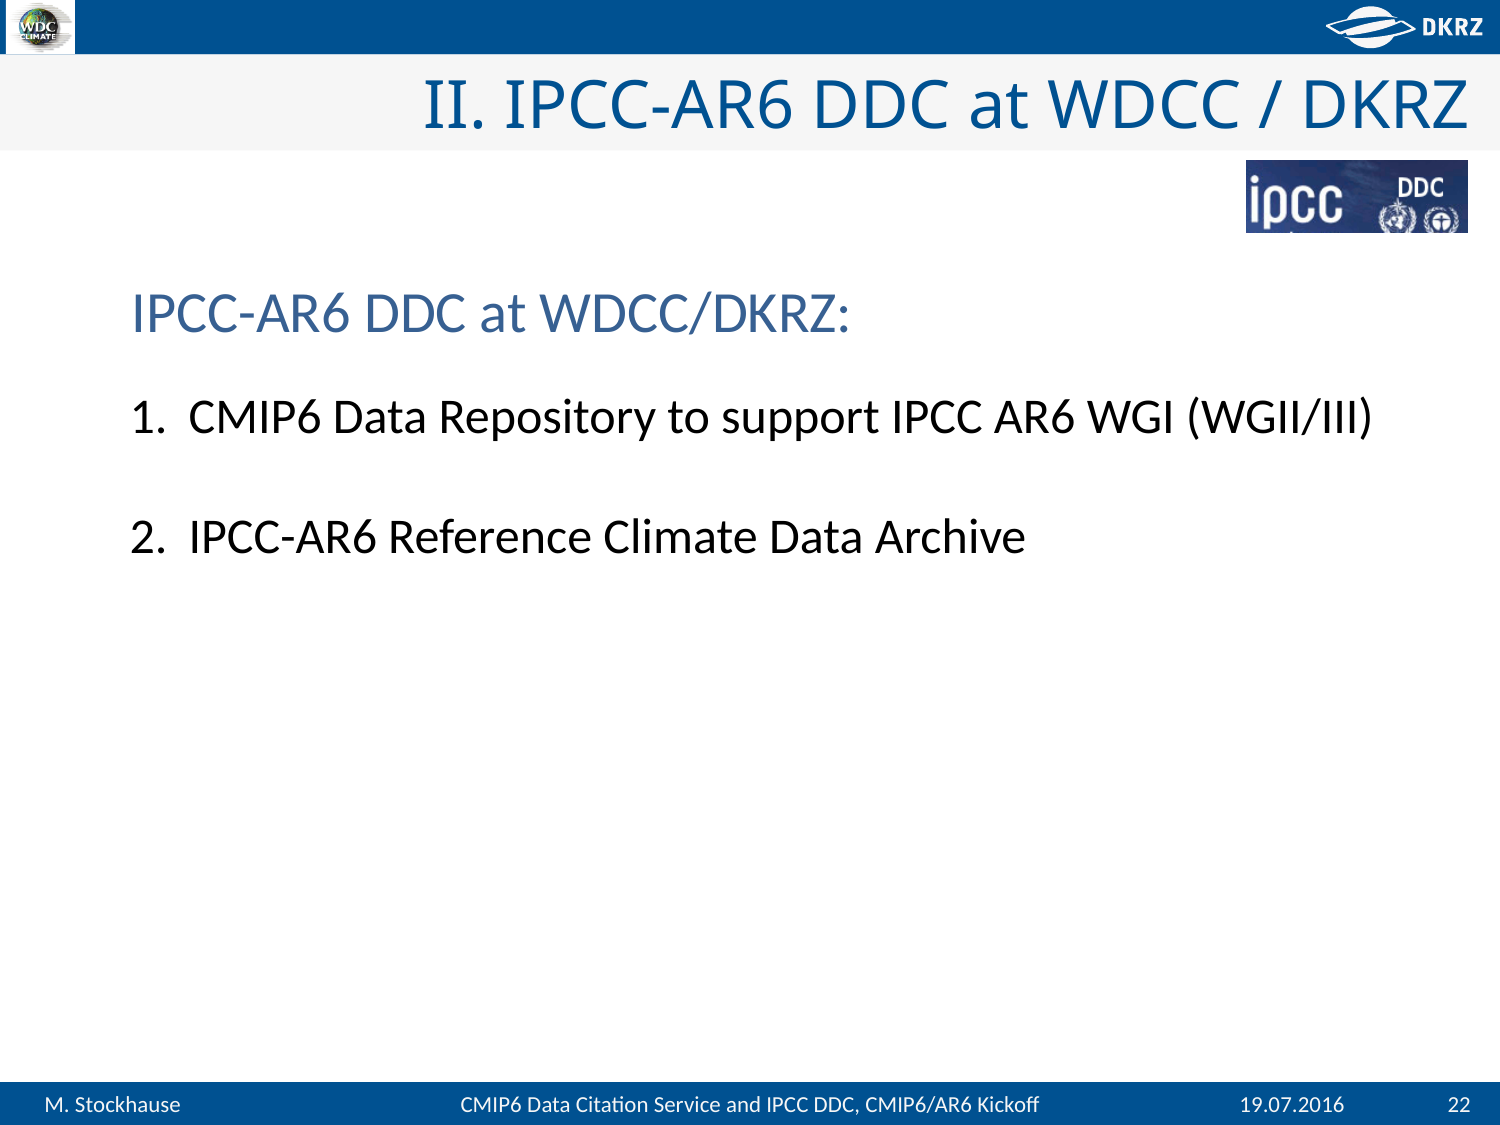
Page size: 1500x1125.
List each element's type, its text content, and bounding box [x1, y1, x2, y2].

title II. IPCC-AR6 DDC at WDCC / DKRZ [0, 54, 1500, 151]
slide_number 22 [1376, 1082, 1500, 1125]
picture [5, 0, 75, 54]
text_box IPCC-AR6 DDC at WDCC/DKRZ: [116, 267, 868, 352]
text_box CMIP6 Data Repository to support IPCC AR6 WGI (WGII/III) IPCC-AR6 Reference Climate Data Archive [114, 375, 1390, 631]
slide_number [1187, 1082, 1360, 1125]
picture [1245, 160, 1469, 233]
